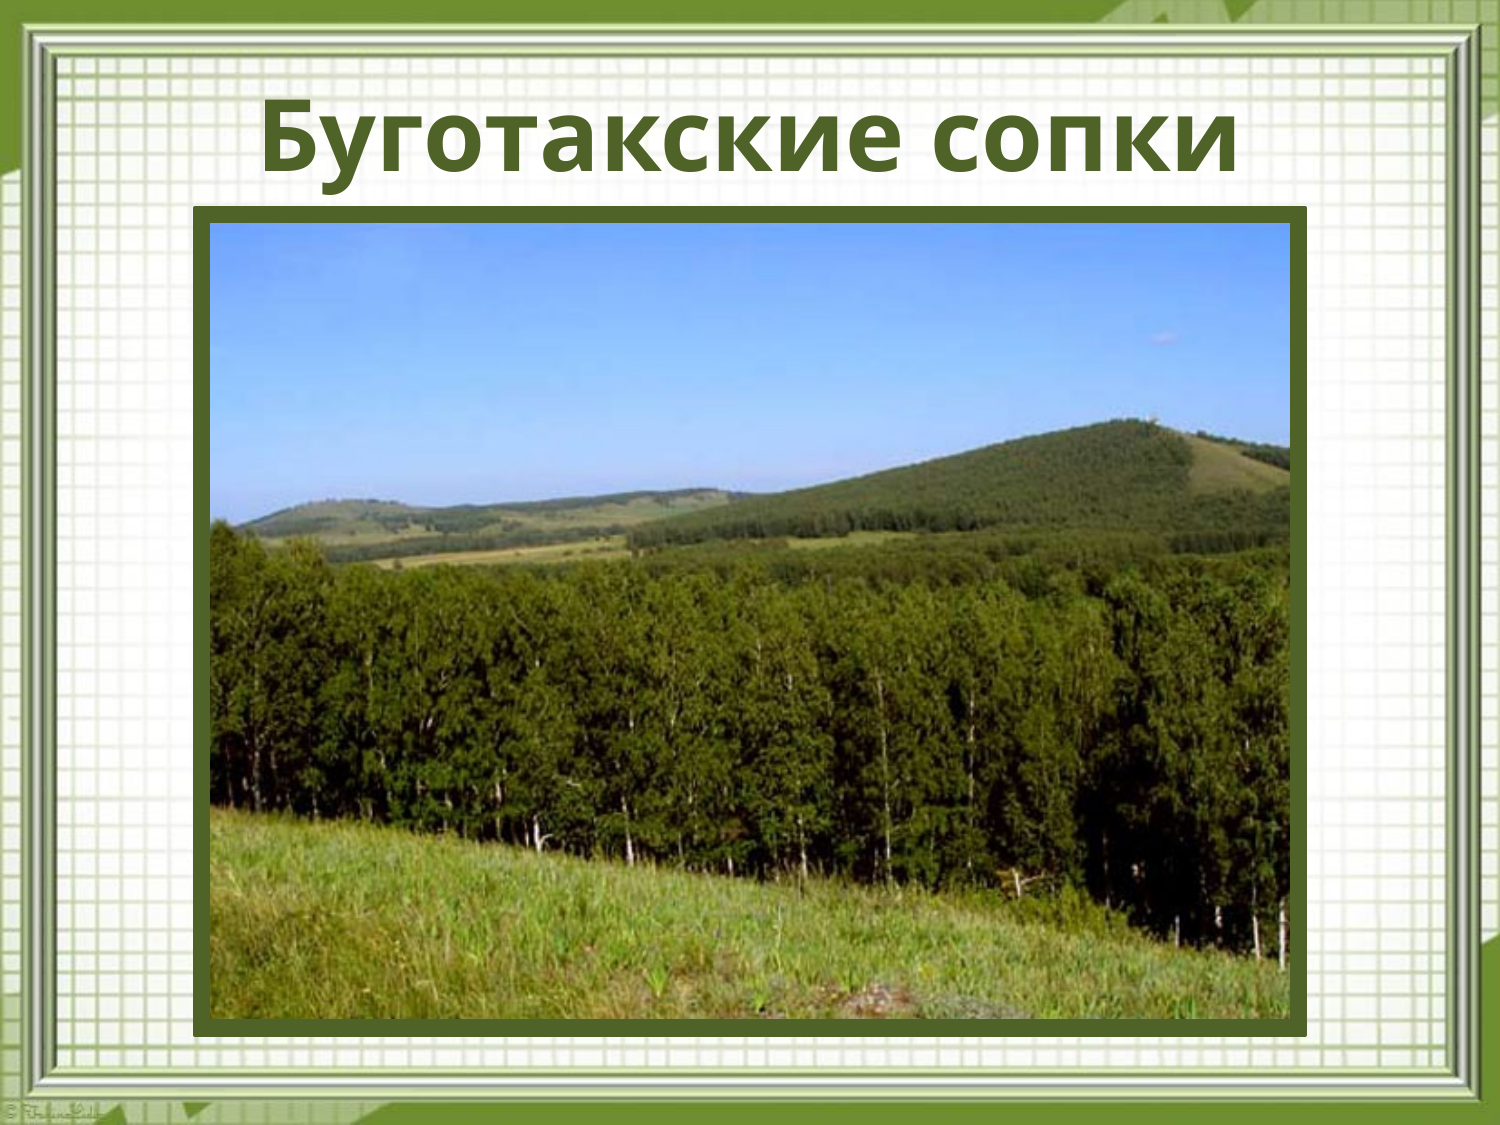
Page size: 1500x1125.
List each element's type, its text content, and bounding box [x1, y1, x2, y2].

text_box [193, 206, 1307, 1037]
title Буготакские сопки [75, 78, 1425, 185]
picture [0, 0, 1500, 1125]
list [206, 219, 1294, 1024]
